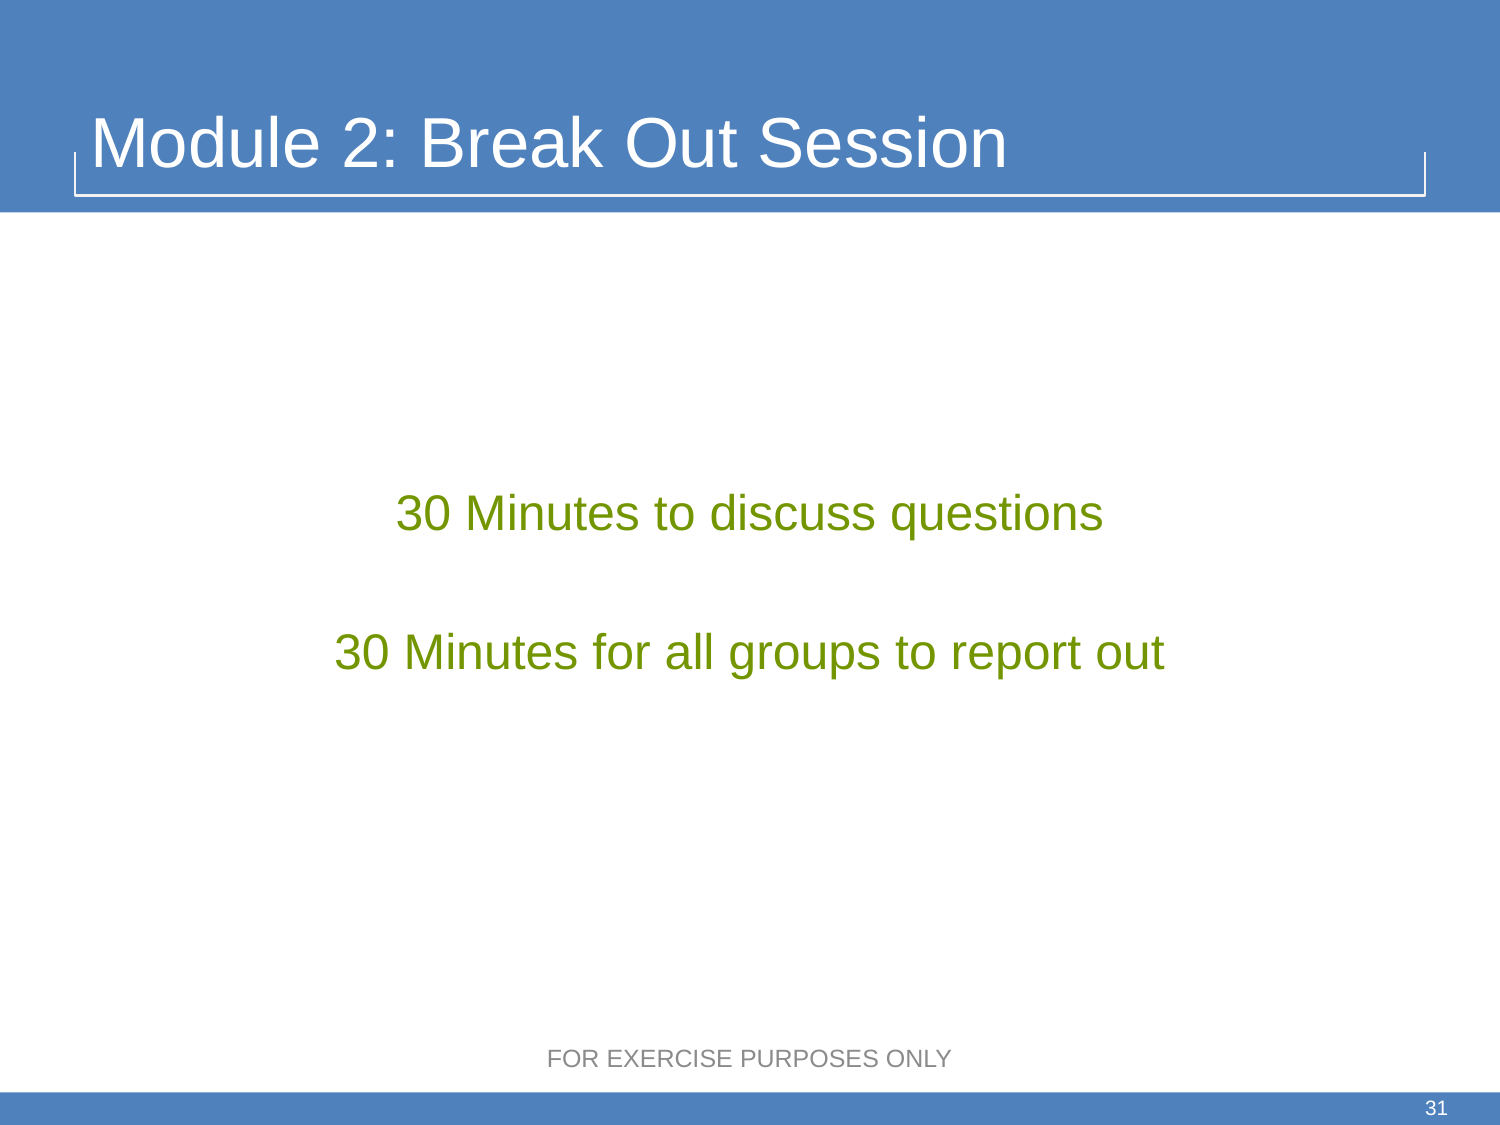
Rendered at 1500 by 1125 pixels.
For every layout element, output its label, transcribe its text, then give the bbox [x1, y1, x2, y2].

list 30 Minutes to discuss questions 30 Minutes for all groups to report out [74, 262, 1426, 1006]
title Module 2: Break Out Session [74, 44, 1426, 233]
footer FOR EXERCISE PURPOSES ONLY [512, 1042, 988, 1103]
